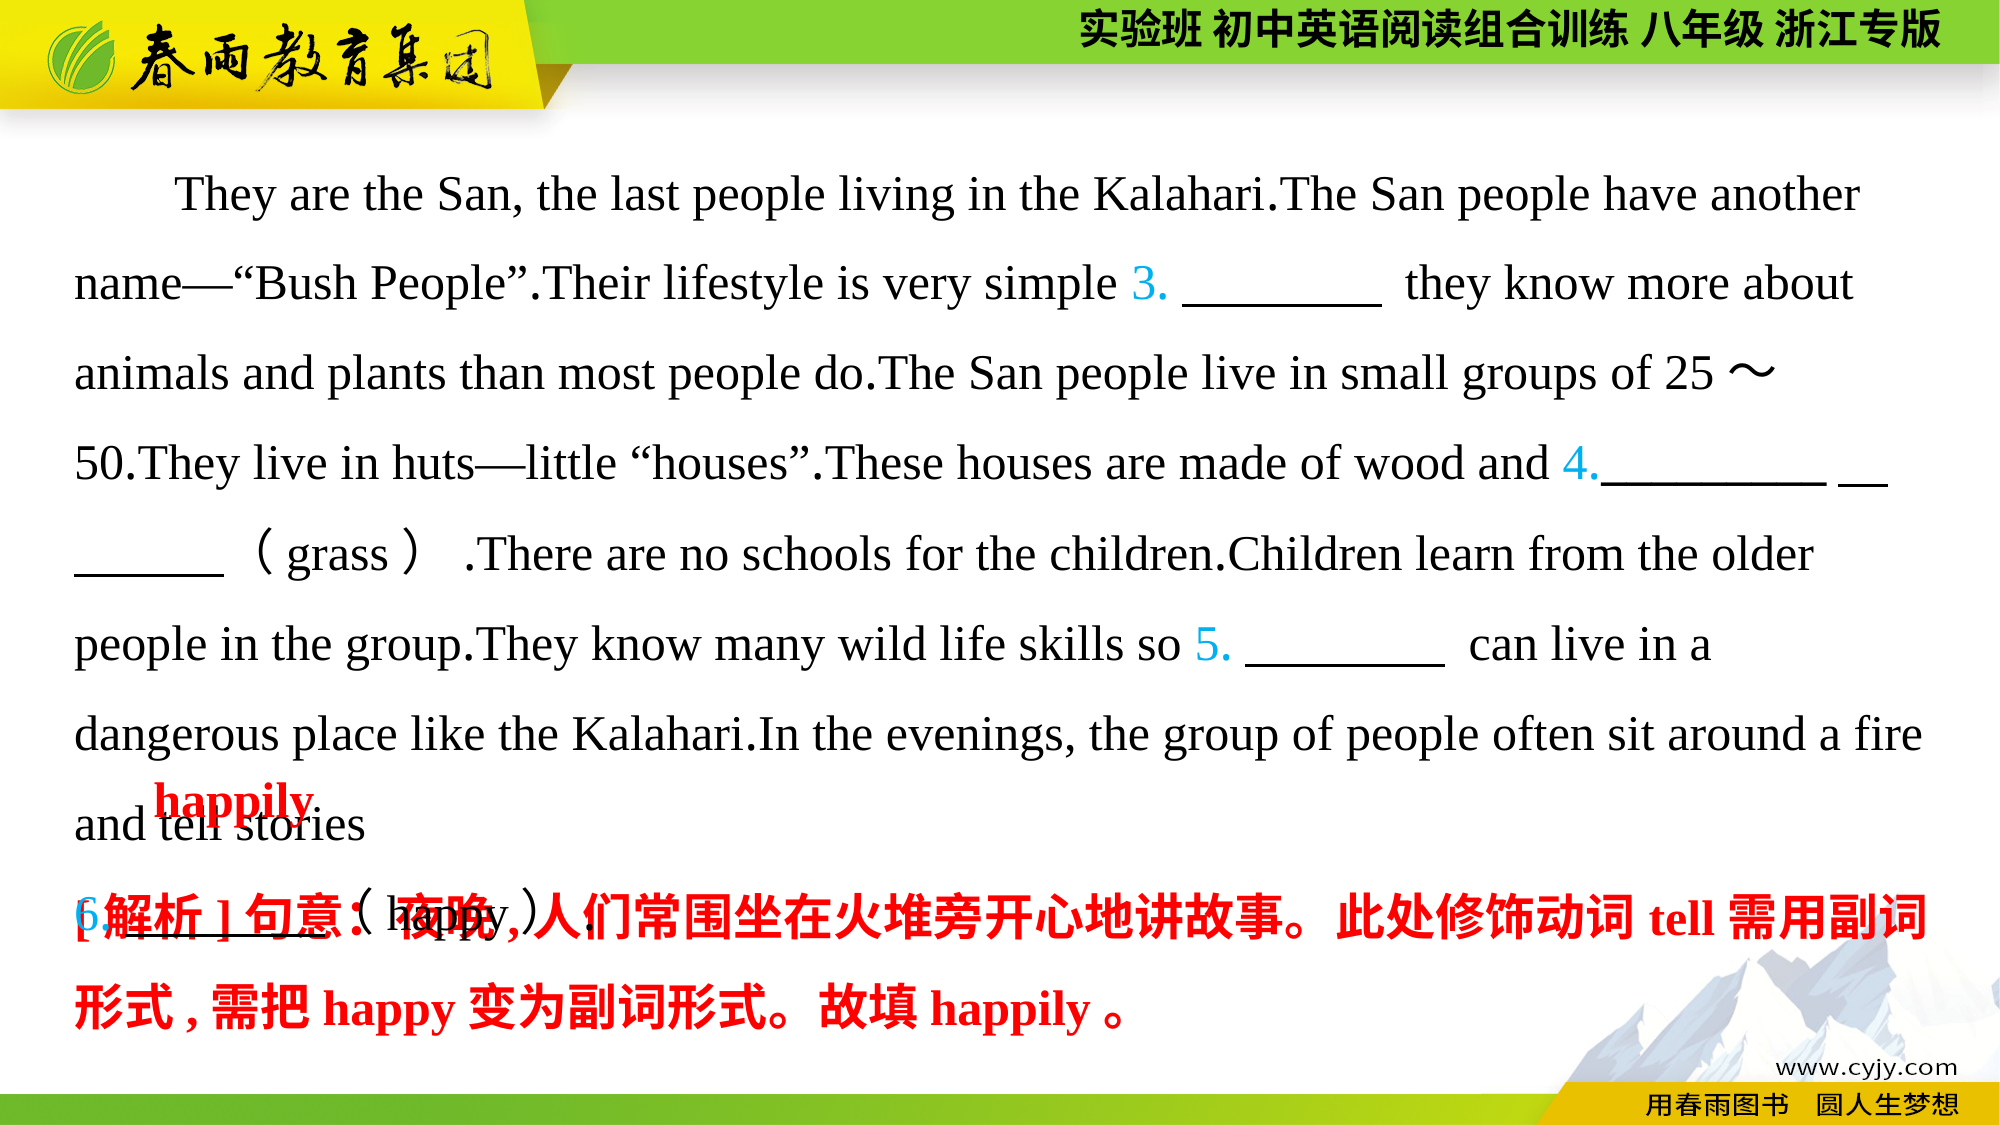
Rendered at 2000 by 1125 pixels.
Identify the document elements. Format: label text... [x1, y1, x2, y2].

picture [0, 0, 2000, 1125]
text_box [解析]句意：夜晚,人们常围坐在火堆旁开心地讲故事。此处修饰动词tell需用副词形式,需把happy变为副词形式。故填happily。 [59, 854, 1944, 1043]
list They are the San, the last people living in the Kalahari.The San people have another name—“Bush People”.Their lifestyle is very simple 3. they know more about animals and plants than most people do.The San people live in small groups of 25～50.They live in huts—little “houses”.These houses are made of wood and 4._________ （grass）.There are no schools for the children.Children learn from the older people in the group.They know many wild life skills so 5. can live in a dangerous place like the Kalahari.In the evenings, the group of people often sit around a fire and tell stories 6. （happy）. [59, 122, 1944, 854]
text_box happily [138, 760, 330, 836]
